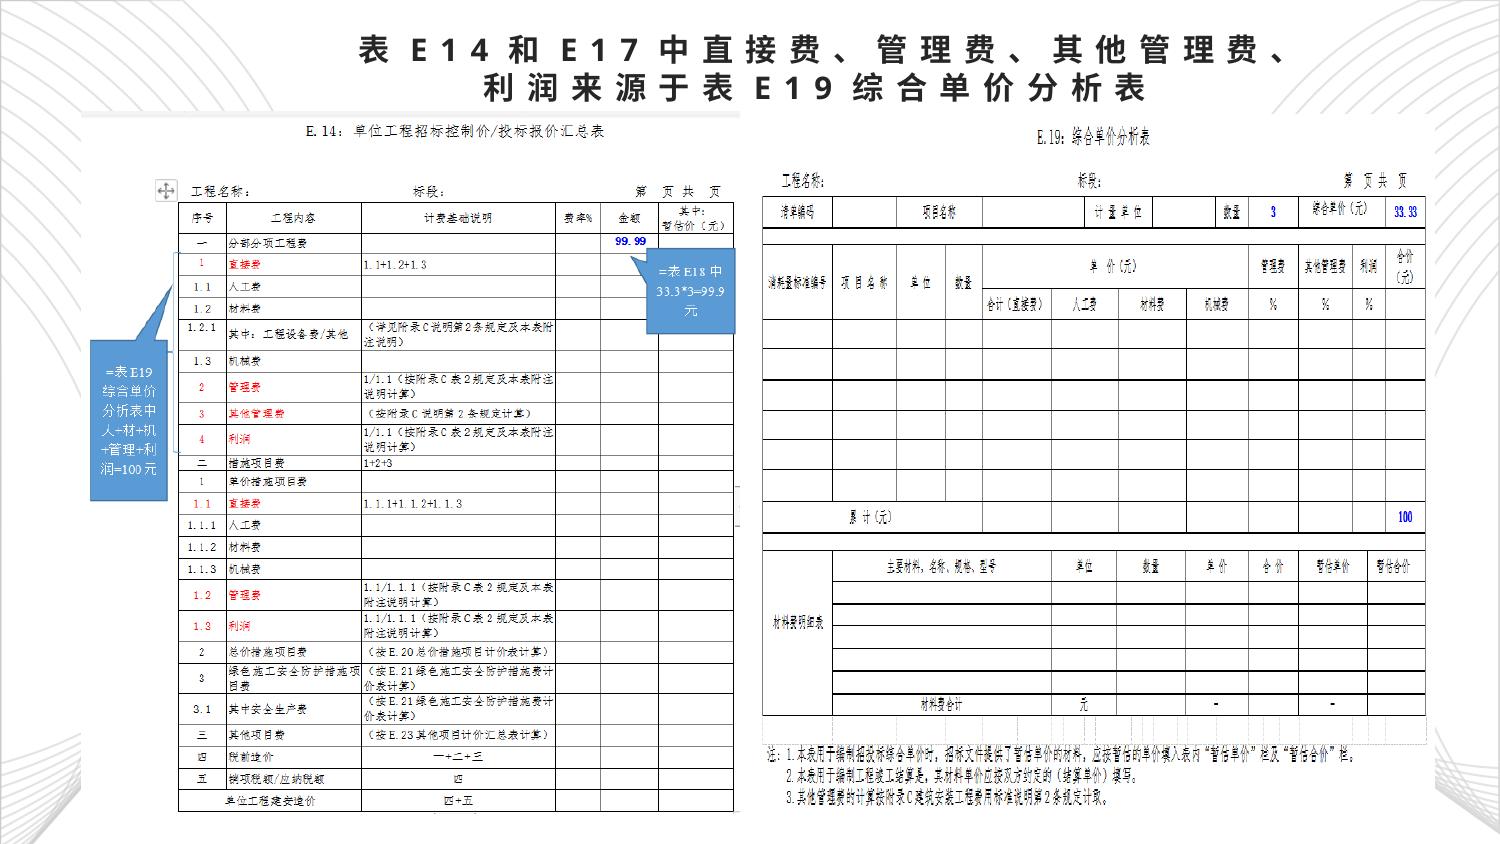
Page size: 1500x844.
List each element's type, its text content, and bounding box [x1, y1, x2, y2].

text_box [81, 111, 740, 814]
title 表E14和E17中直接费、管理费、其他管理费、利润来源于表E19综合单价分析表 [337, 24, 1281, 240]
picture [751, 114, 1435, 814]
